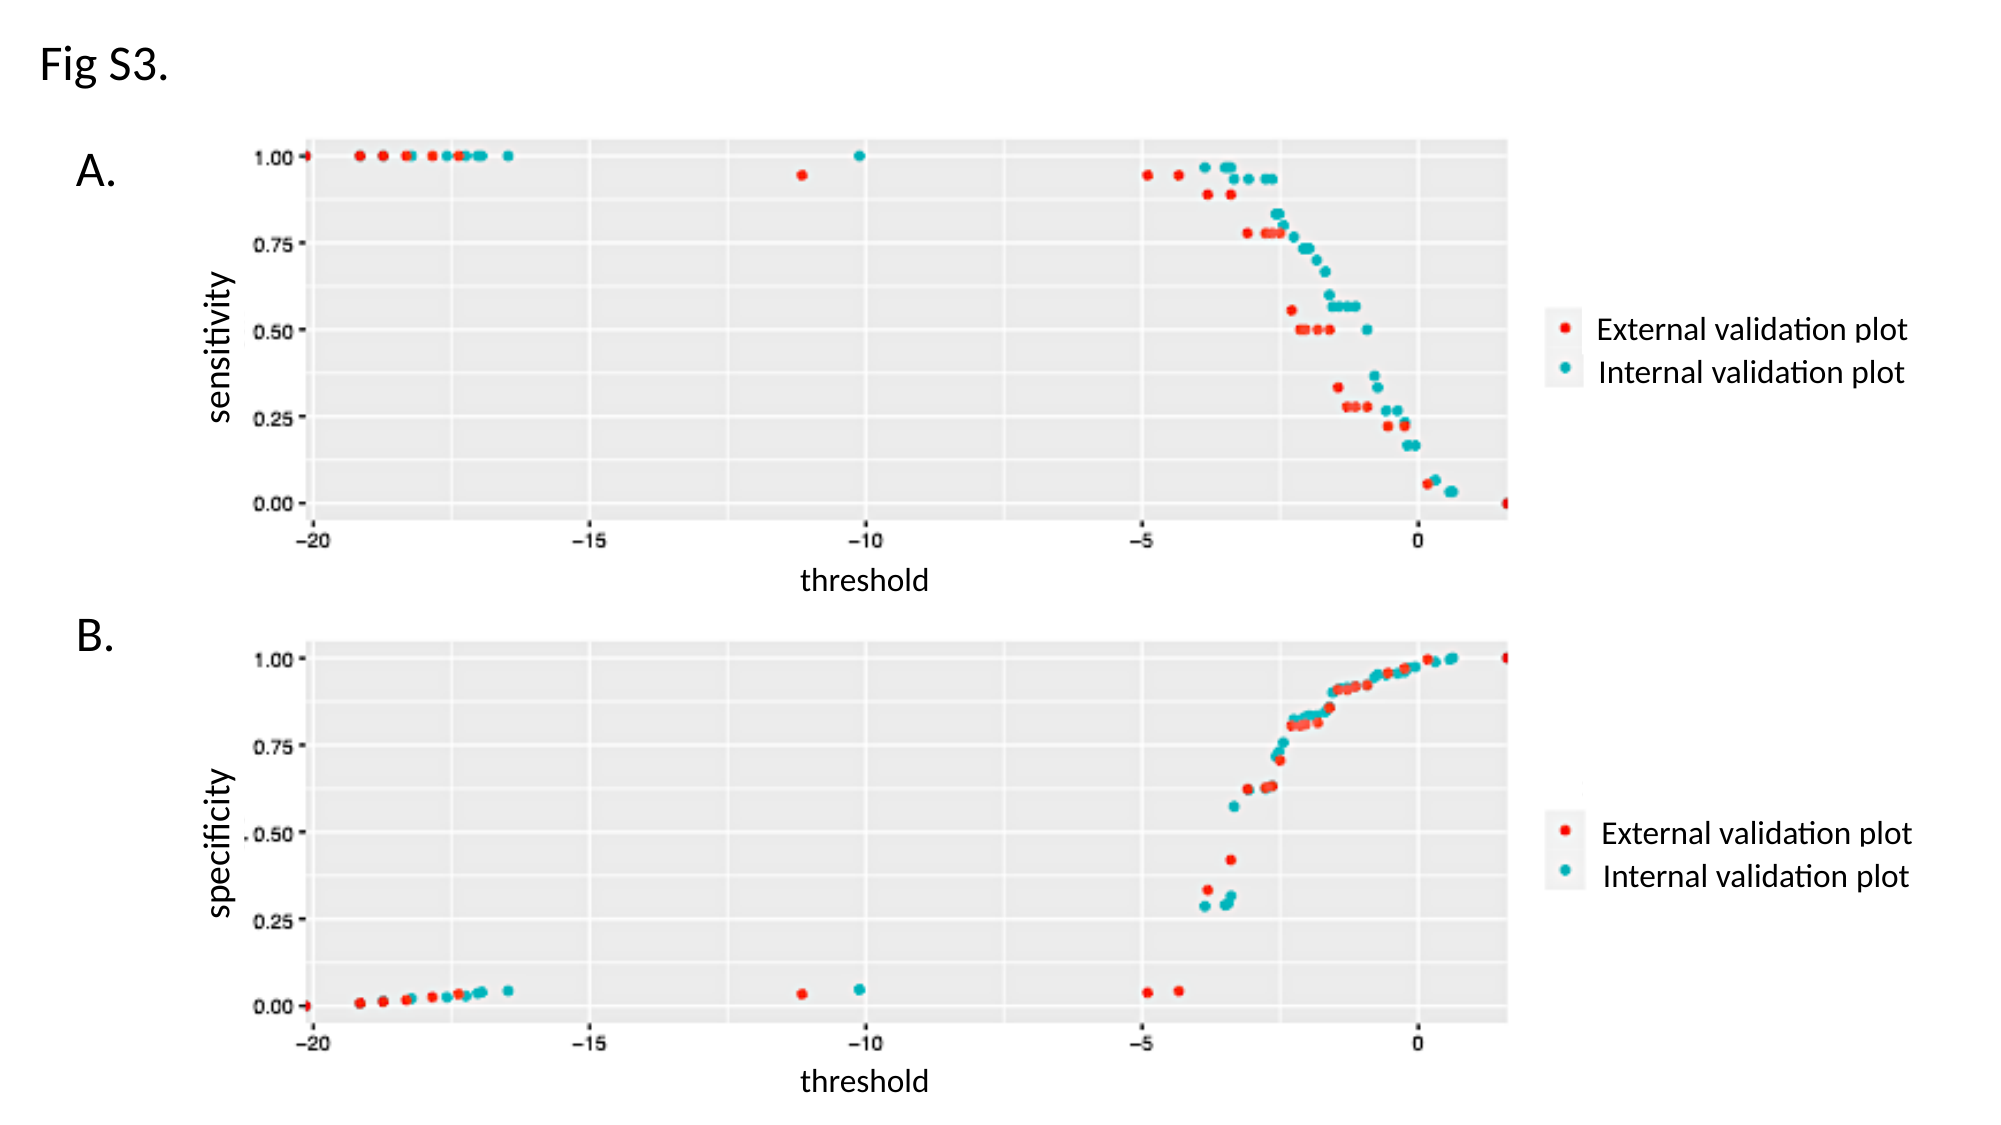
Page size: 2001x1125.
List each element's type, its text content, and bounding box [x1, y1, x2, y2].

text_box A. [61, 129, 150, 204]
text_box B. [61, 593, 150, 669]
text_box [184, 129, 1955, 1107]
text_box Fig S3. [24, 22, 338, 98]
